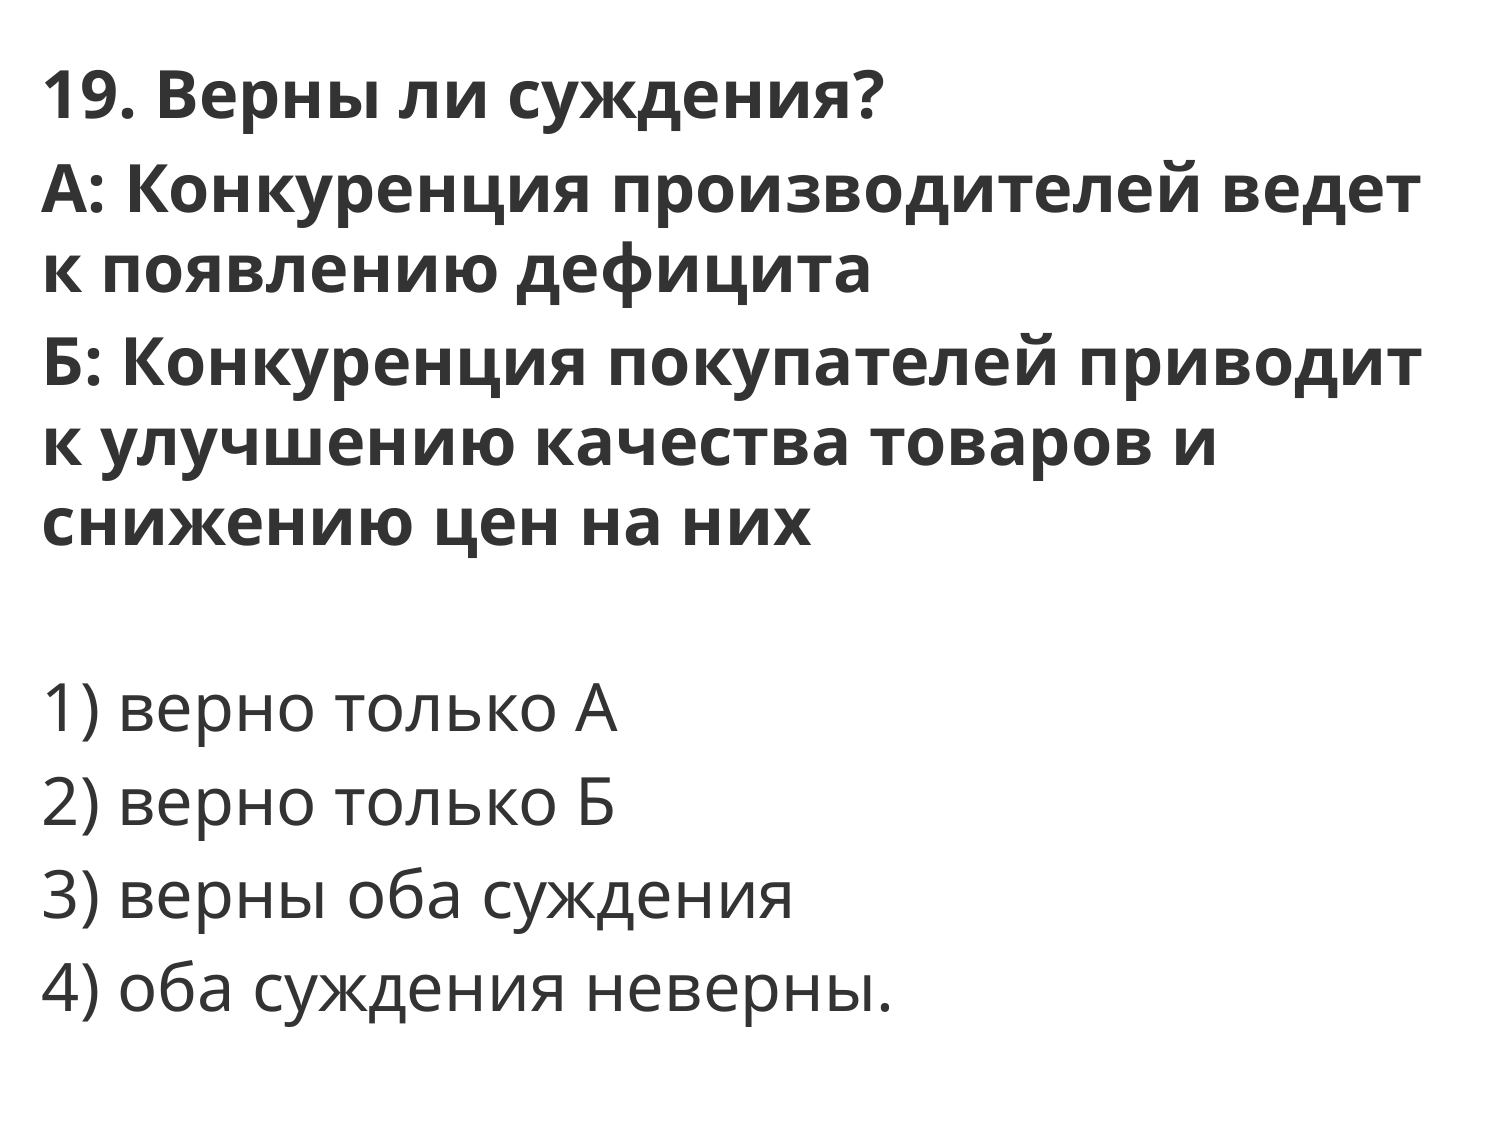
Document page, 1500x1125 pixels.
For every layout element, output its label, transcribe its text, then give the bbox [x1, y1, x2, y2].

list 19. Верны ли суждения? А: Конкуренция производителей ведет к появлению дефицита Б: Конкуренция покупателей приводит к улучшению качества товаров и снижению цен на них 1) верно только А 2) верно только Б 3) верны оба суждения 4) оба суждения неверны. [26, 44, 1459, 1104]
